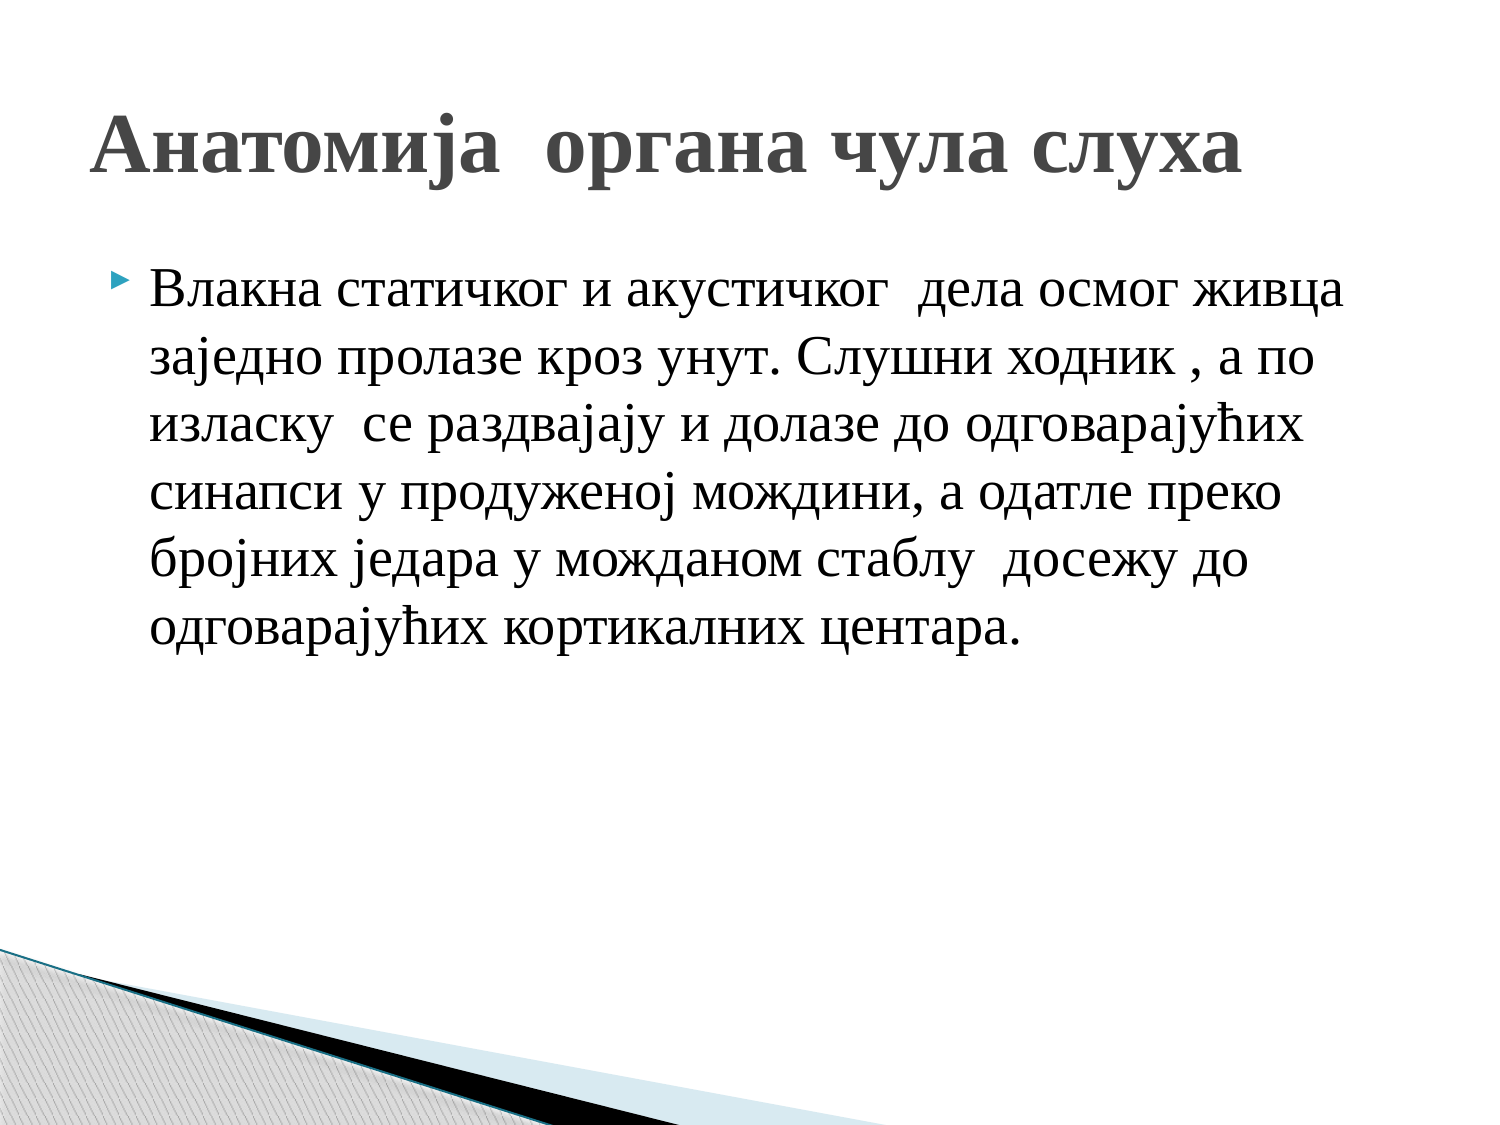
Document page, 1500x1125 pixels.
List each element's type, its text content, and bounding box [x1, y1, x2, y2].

list Влакна статичког и акустичког дела осмог живца заједно пролазе кроз унут. Слушни ходник , а по изласку се раздвајају и долазе до одговарајућих синапси у продуженој мождини, а одатле преко бројних једара у можданом стаблу досежу до одговарајућих кортикалних центара. [74, 242, 1426, 986]
title Анатомија органа чула слуха [75, 45, 1425, 233]
